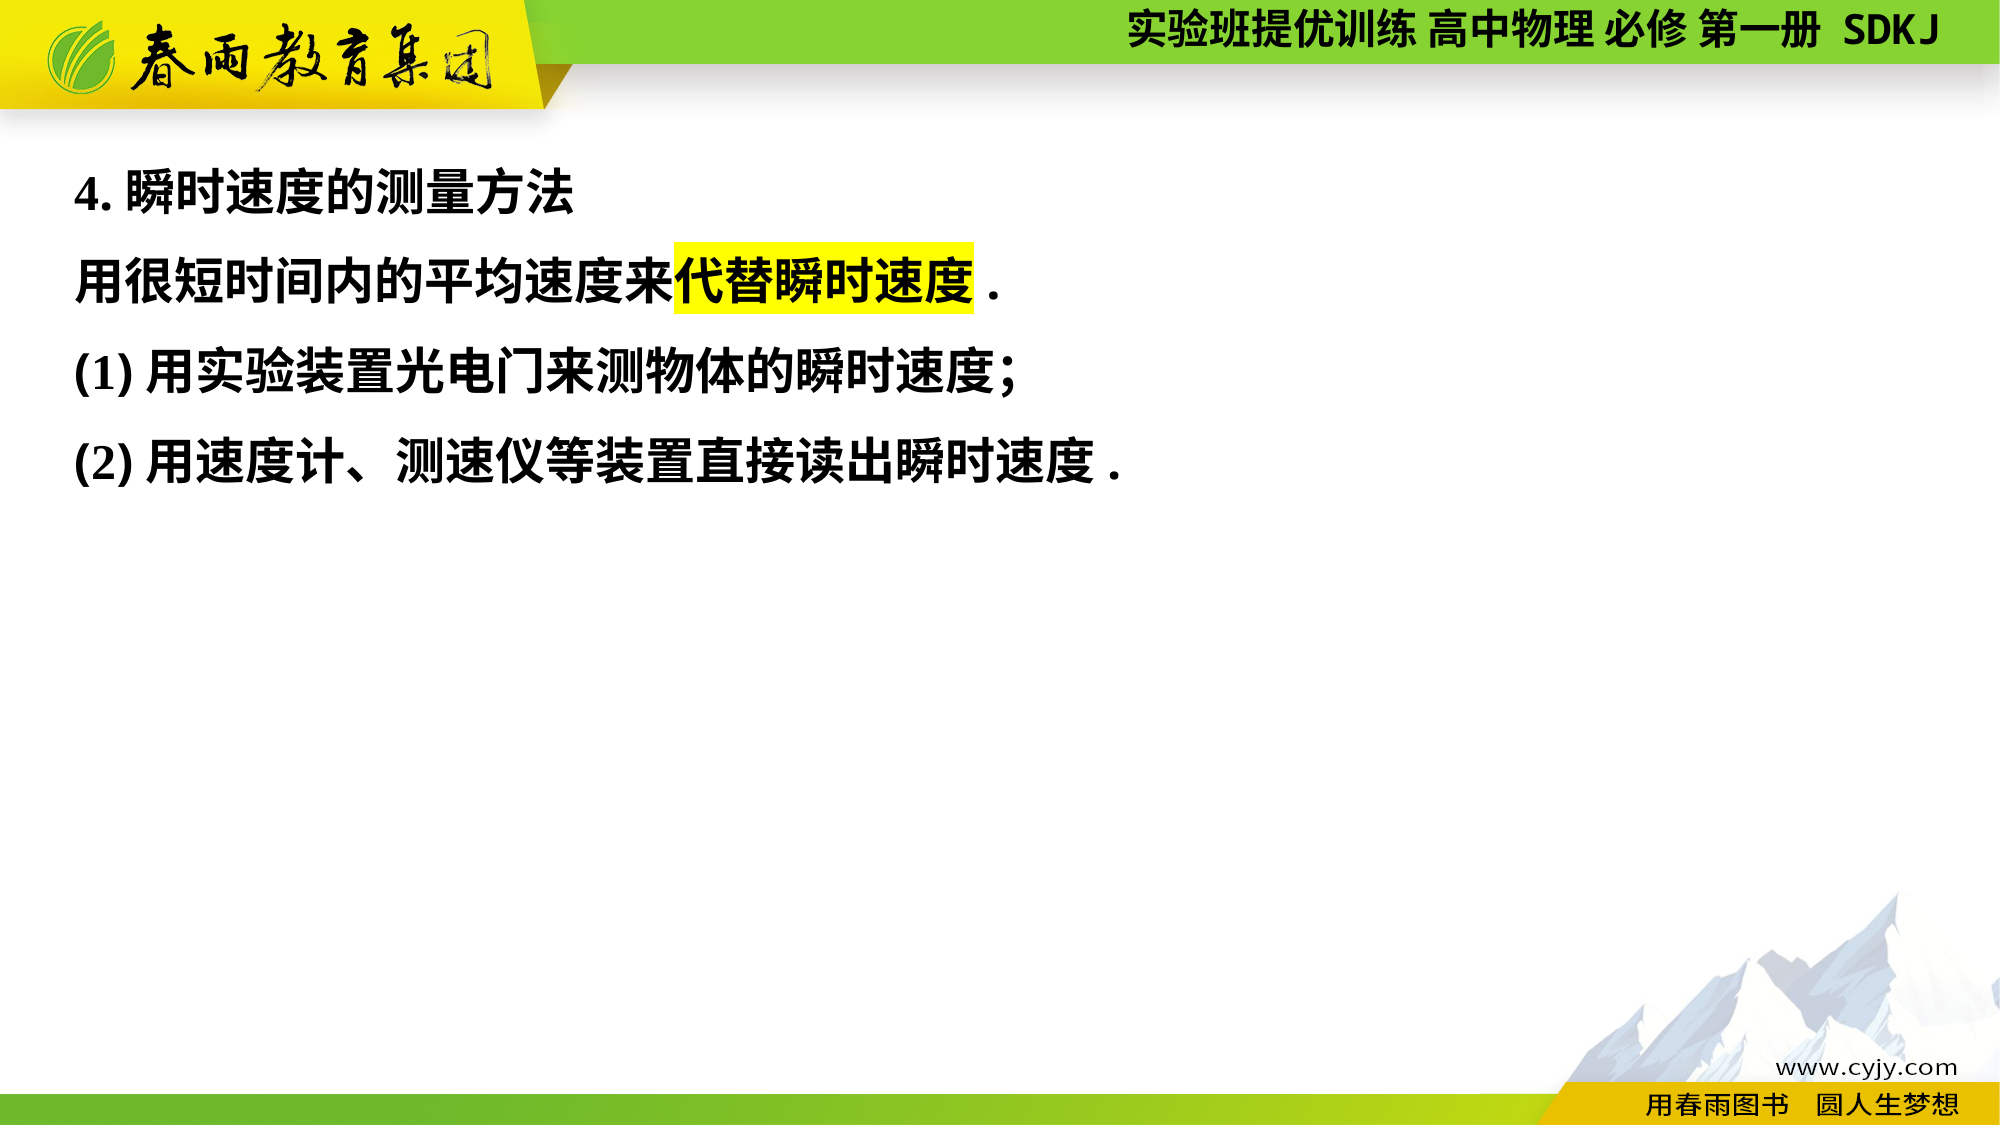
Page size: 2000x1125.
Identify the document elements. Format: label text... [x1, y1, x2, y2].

picture [0, 0, 2000, 1125]
list 4.瞬时速度的测量方法 用很短时间内的平均速度来代替瞬时速度. (1)用实验装置光电门来测物体的瞬时速度； (2)用速度计、测速仪等装置直接读出瞬时速度. [59, 122, 1944, 502]
